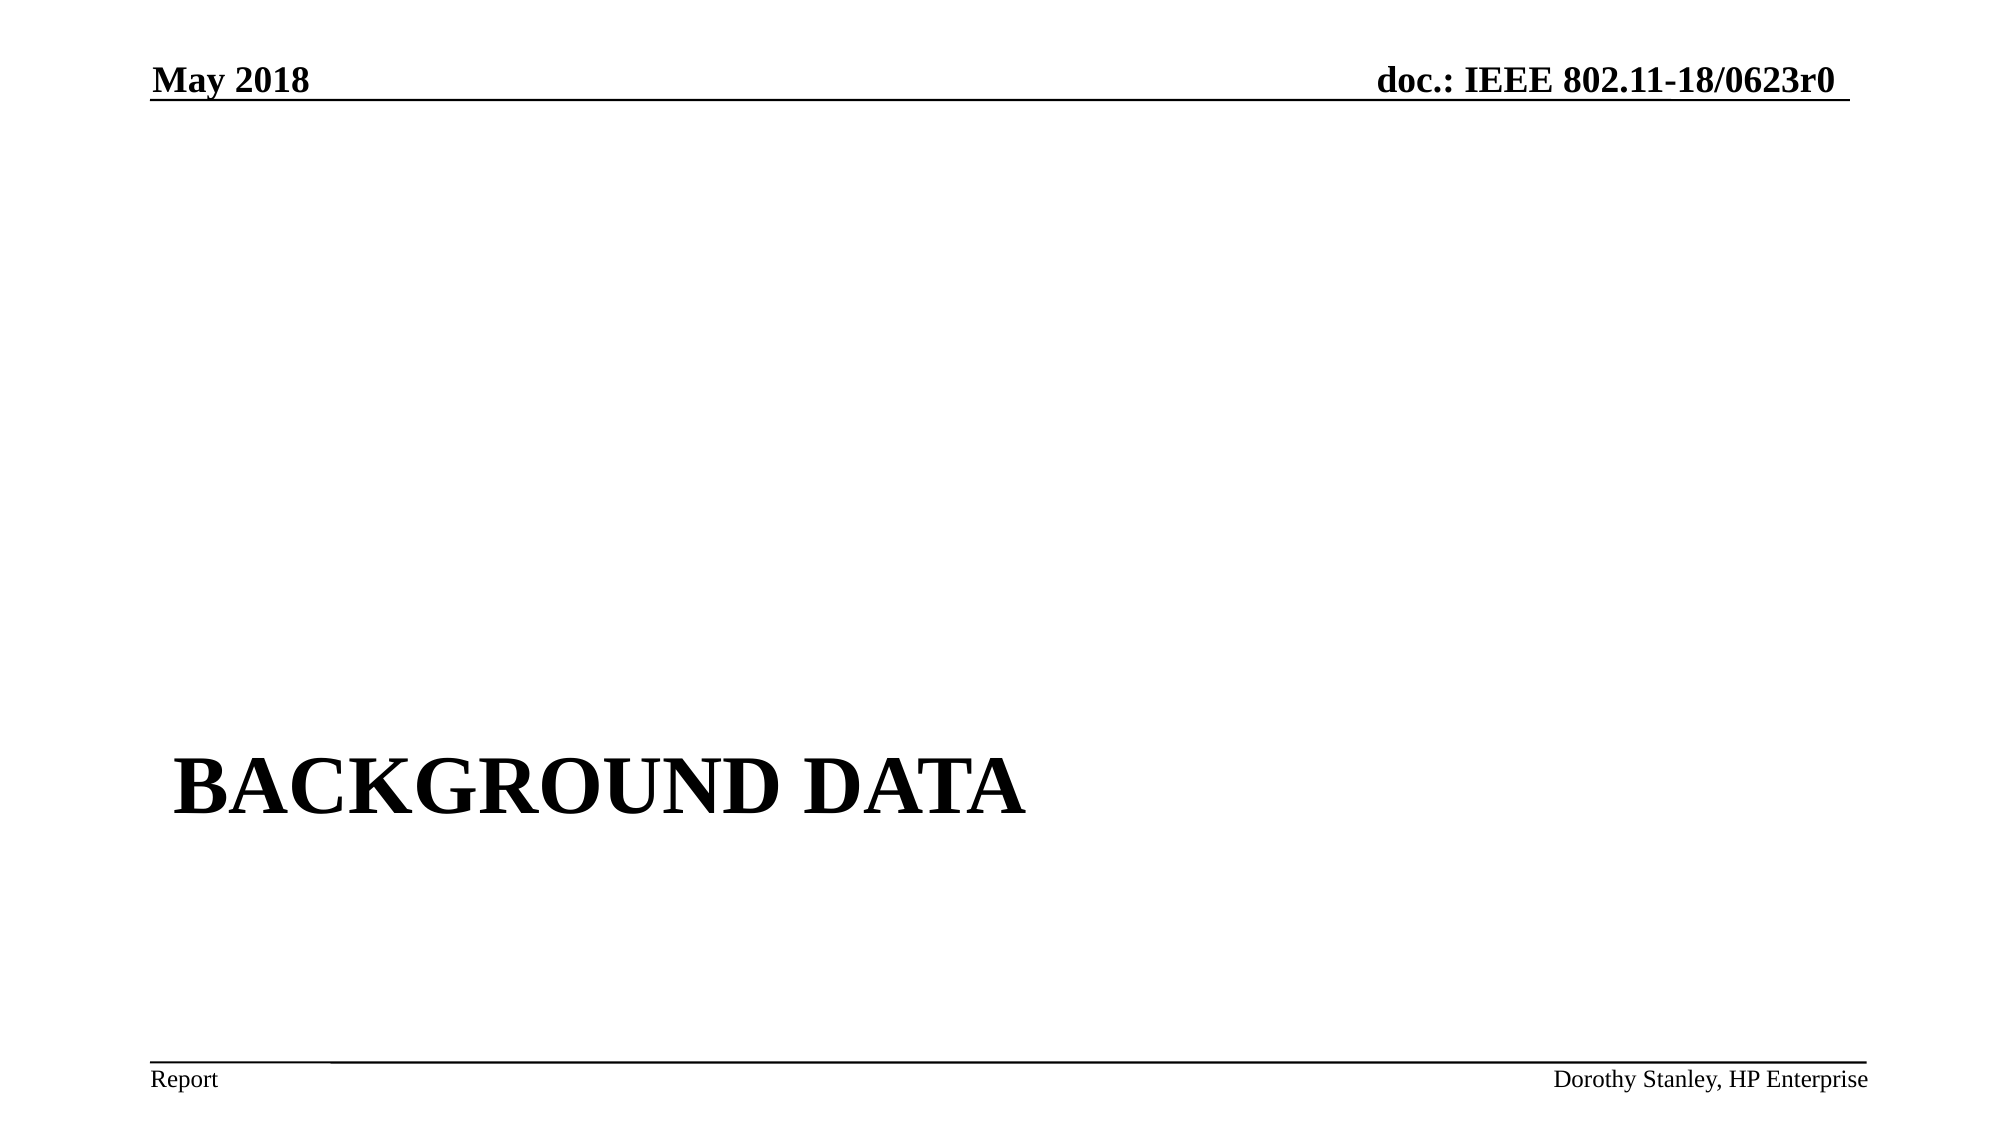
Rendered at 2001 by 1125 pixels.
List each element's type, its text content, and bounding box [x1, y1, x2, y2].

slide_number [152, 54, 406, 101]
title background data [157, 722, 1858, 947]
footer Dorothy Stanley, HP Enterprise [1512, 1061, 1869, 1093]
